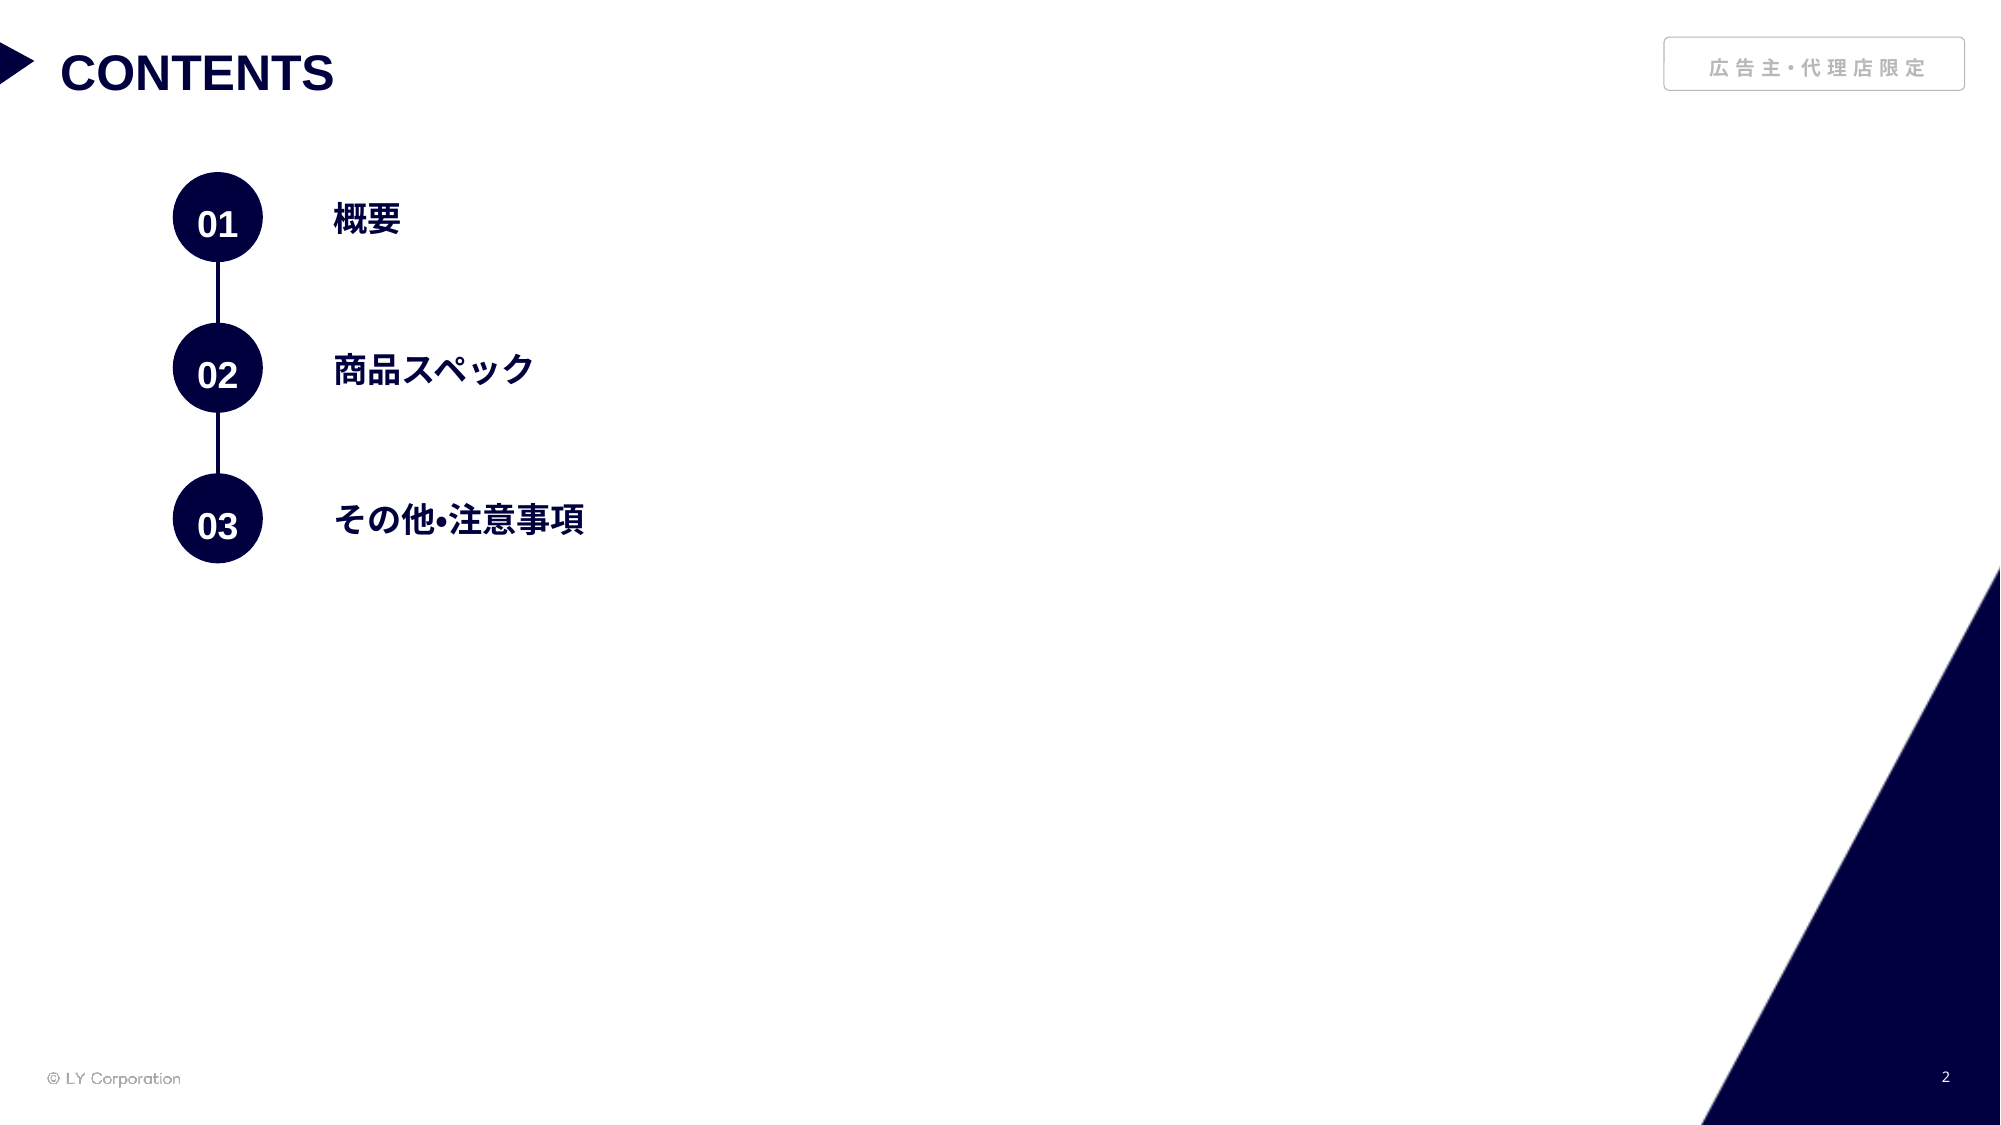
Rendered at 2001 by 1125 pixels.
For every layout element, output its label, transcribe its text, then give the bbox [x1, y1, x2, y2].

list 商品スペック [318, 338, 1208, 398]
picture [34, 1058, 193, 1101]
list 概要 [318, 187, 1208, 247]
list その他・注意事項 [318, 488, 1208, 548]
